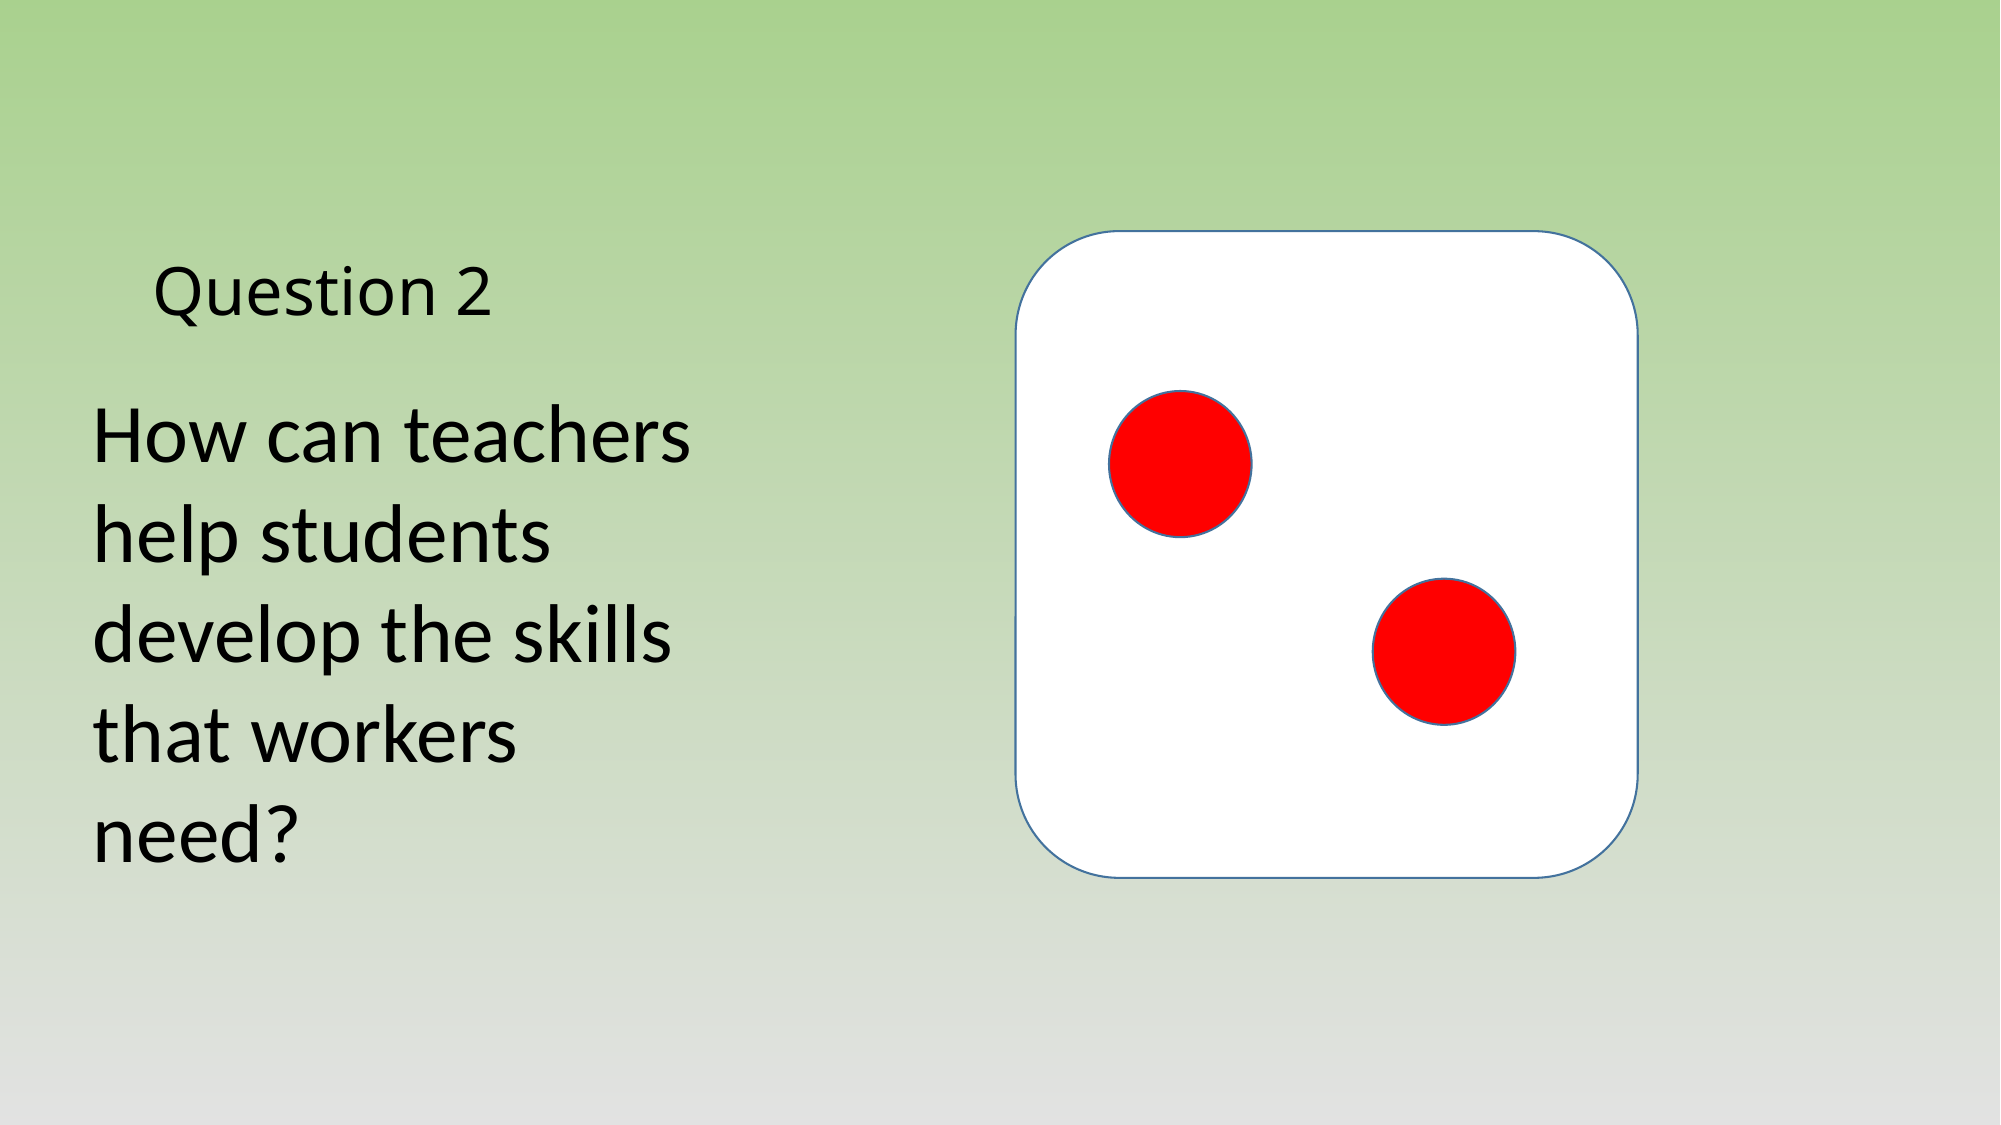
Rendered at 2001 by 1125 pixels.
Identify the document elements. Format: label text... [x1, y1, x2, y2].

text_box [1371, 577, 1517, 726]
text_box [1107, 389, 1253, 539]
text_box [1014, 230, 1639, 879]
title Question 2 [137, 75, 783, 338]
text_box How can teachers help students develop the skills that workers need? [78, 371, 723, 887]
